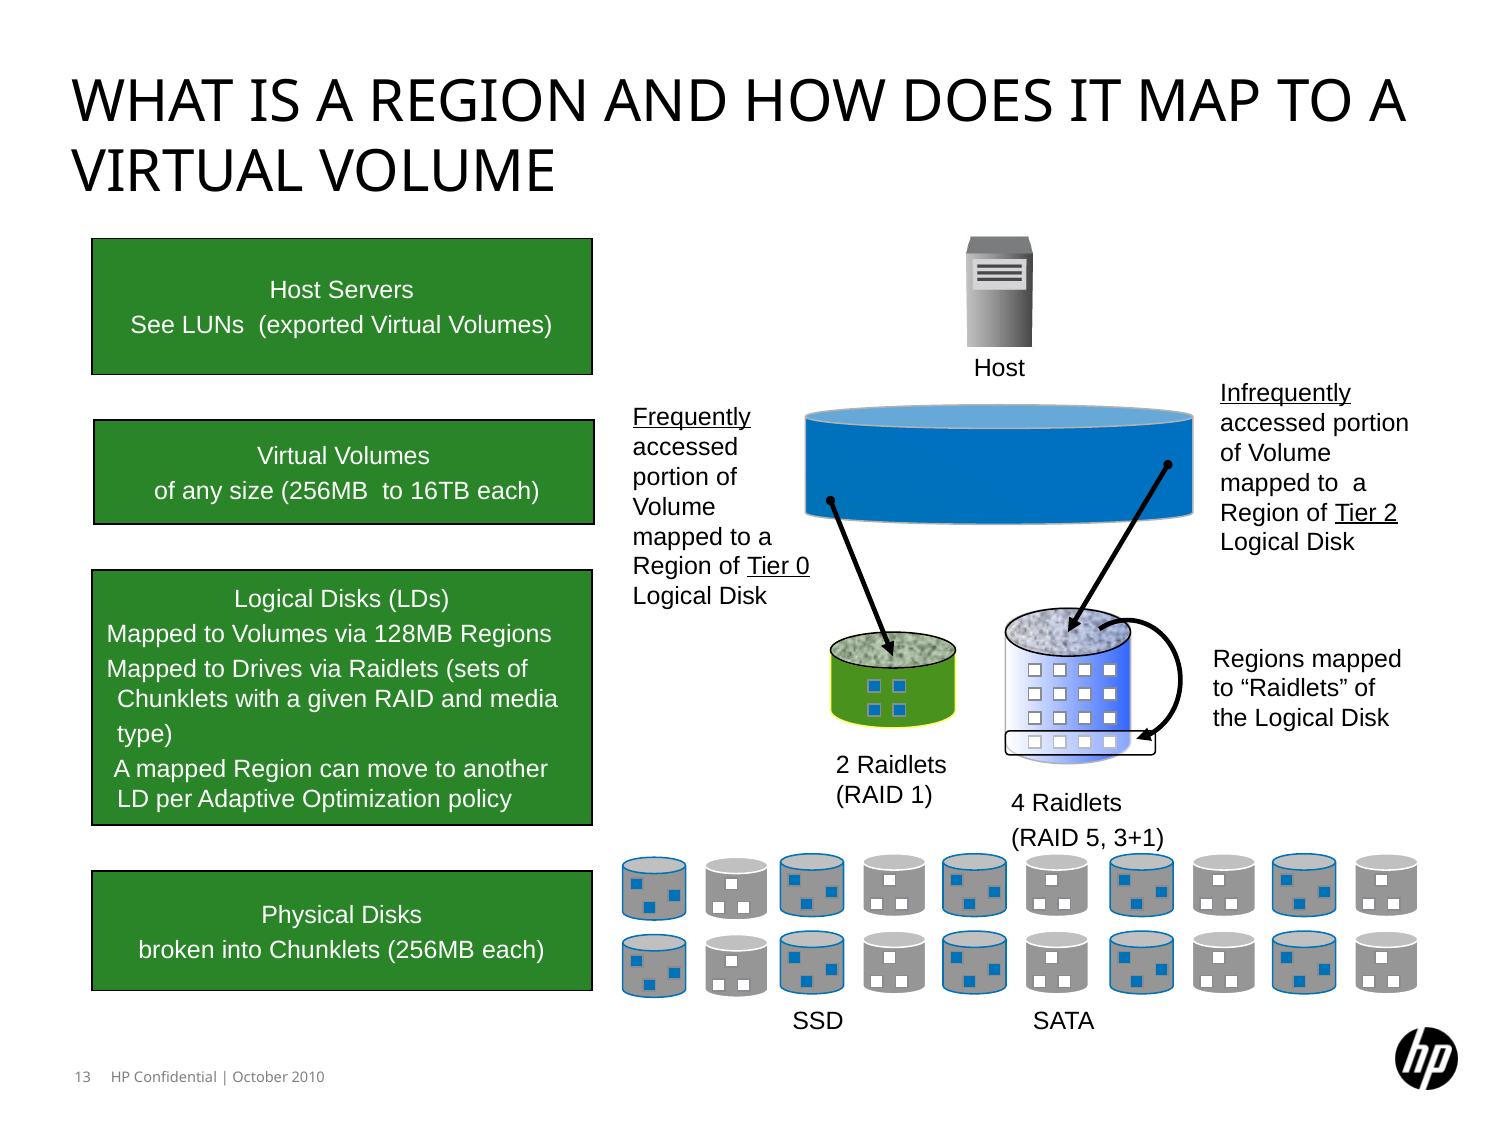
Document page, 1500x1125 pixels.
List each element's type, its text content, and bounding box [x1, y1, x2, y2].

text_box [91, 231, 1431, 1022]
picture [1393, 1025, 1460, 1092]
title What is a Region and how does it map to a Virtual Volume [55, 55, 1451, 199]
